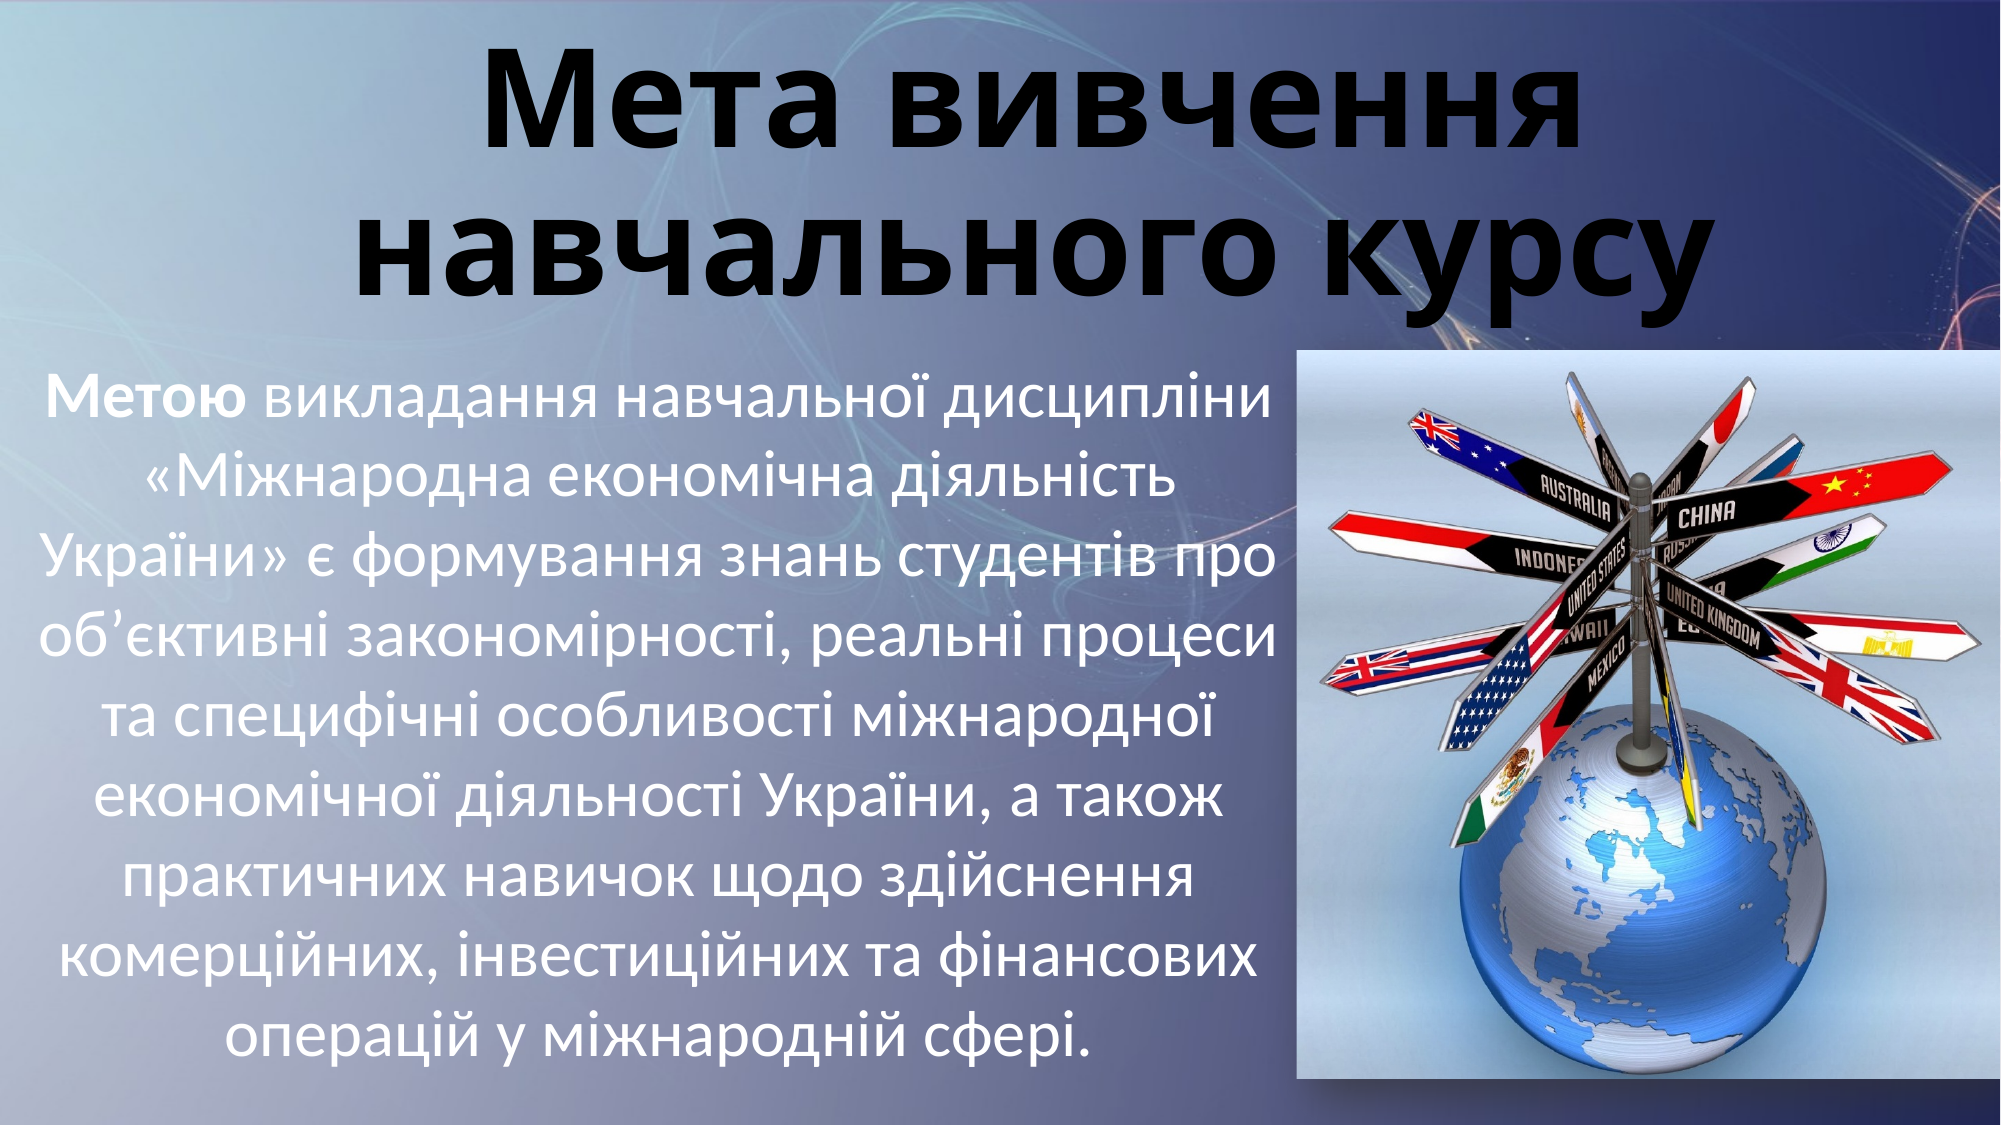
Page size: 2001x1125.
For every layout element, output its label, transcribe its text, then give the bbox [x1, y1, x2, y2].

text_box [89, 212, 1863, 288]
text_box Метою викладання навчальної дисципліни «Міжнародна економічна діяльність України» є формування знань студентів про об’єктивні закономірності, реальні процеси та специфічні особливості міжнародної економічної діяльності України, а також практичних навичок щодо здійснення комерційних, інвестиційних та фінансових операцій у міжнародній сфері. [21, 342, 1297, 1078]
picture [0, 0, 2001, 1125]
title Мета вивчення навчального курсу [170, 103, 1896, 250]
